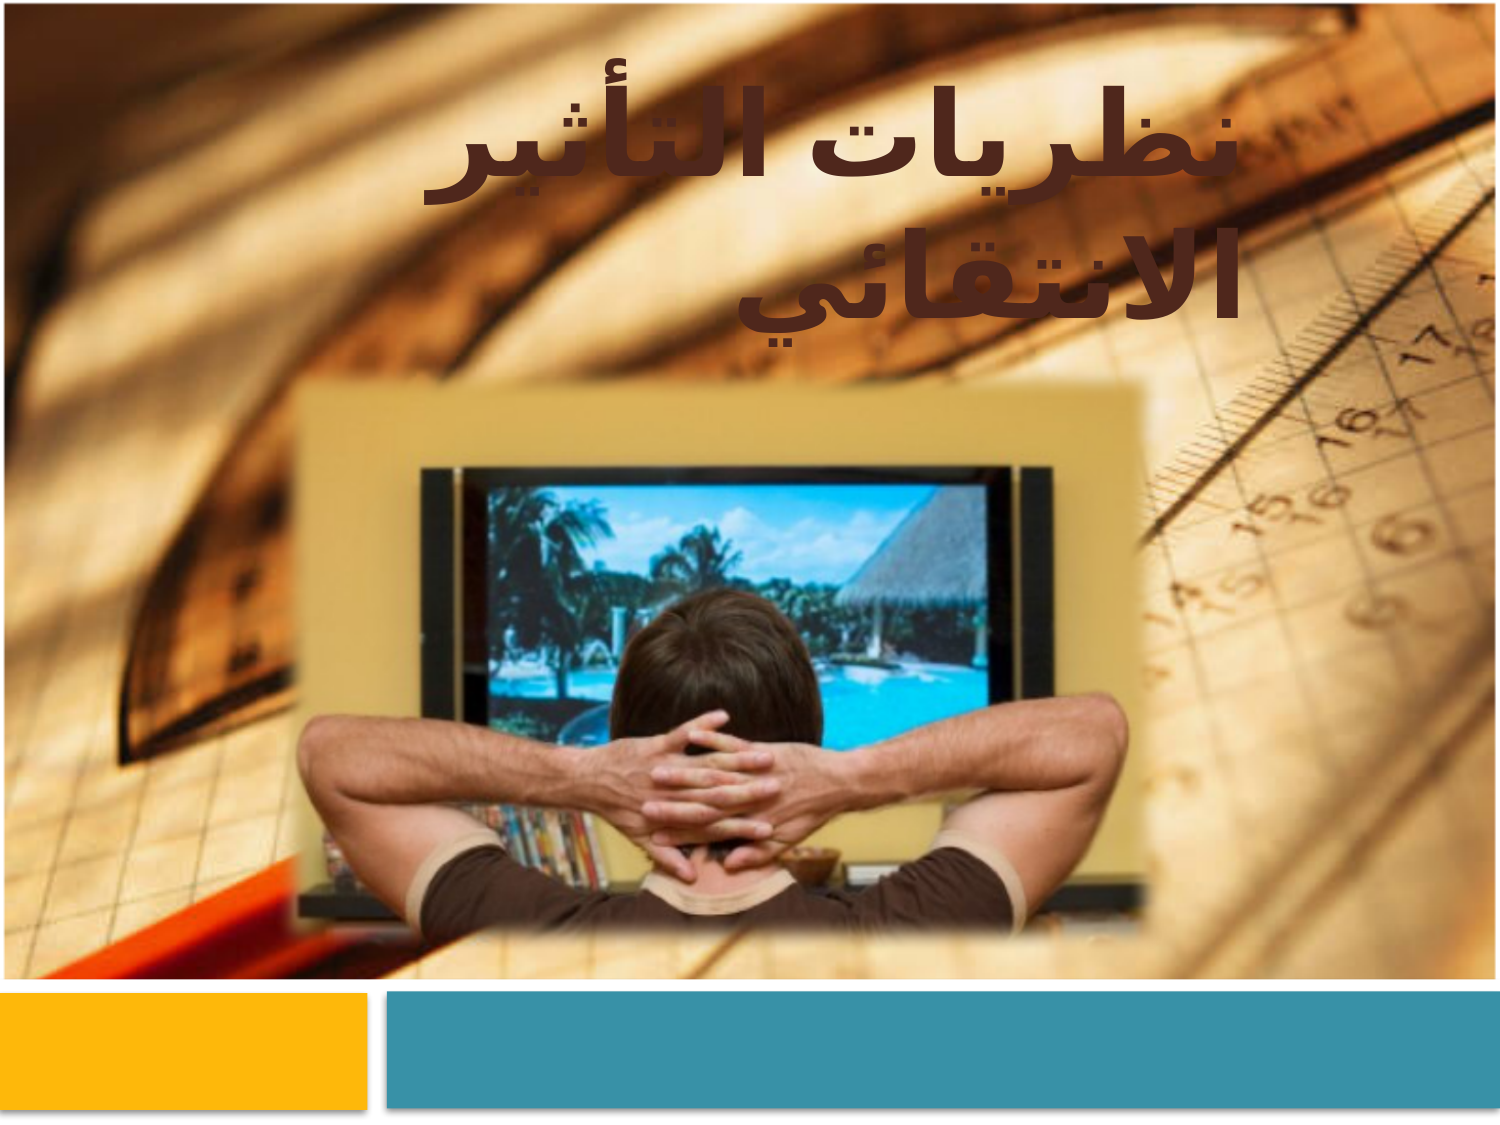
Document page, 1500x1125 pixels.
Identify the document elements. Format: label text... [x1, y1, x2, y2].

picture [0, 0, 1500, 979]
title نظريات التأثير الانتقائي [200, 50, 1263, 350]
